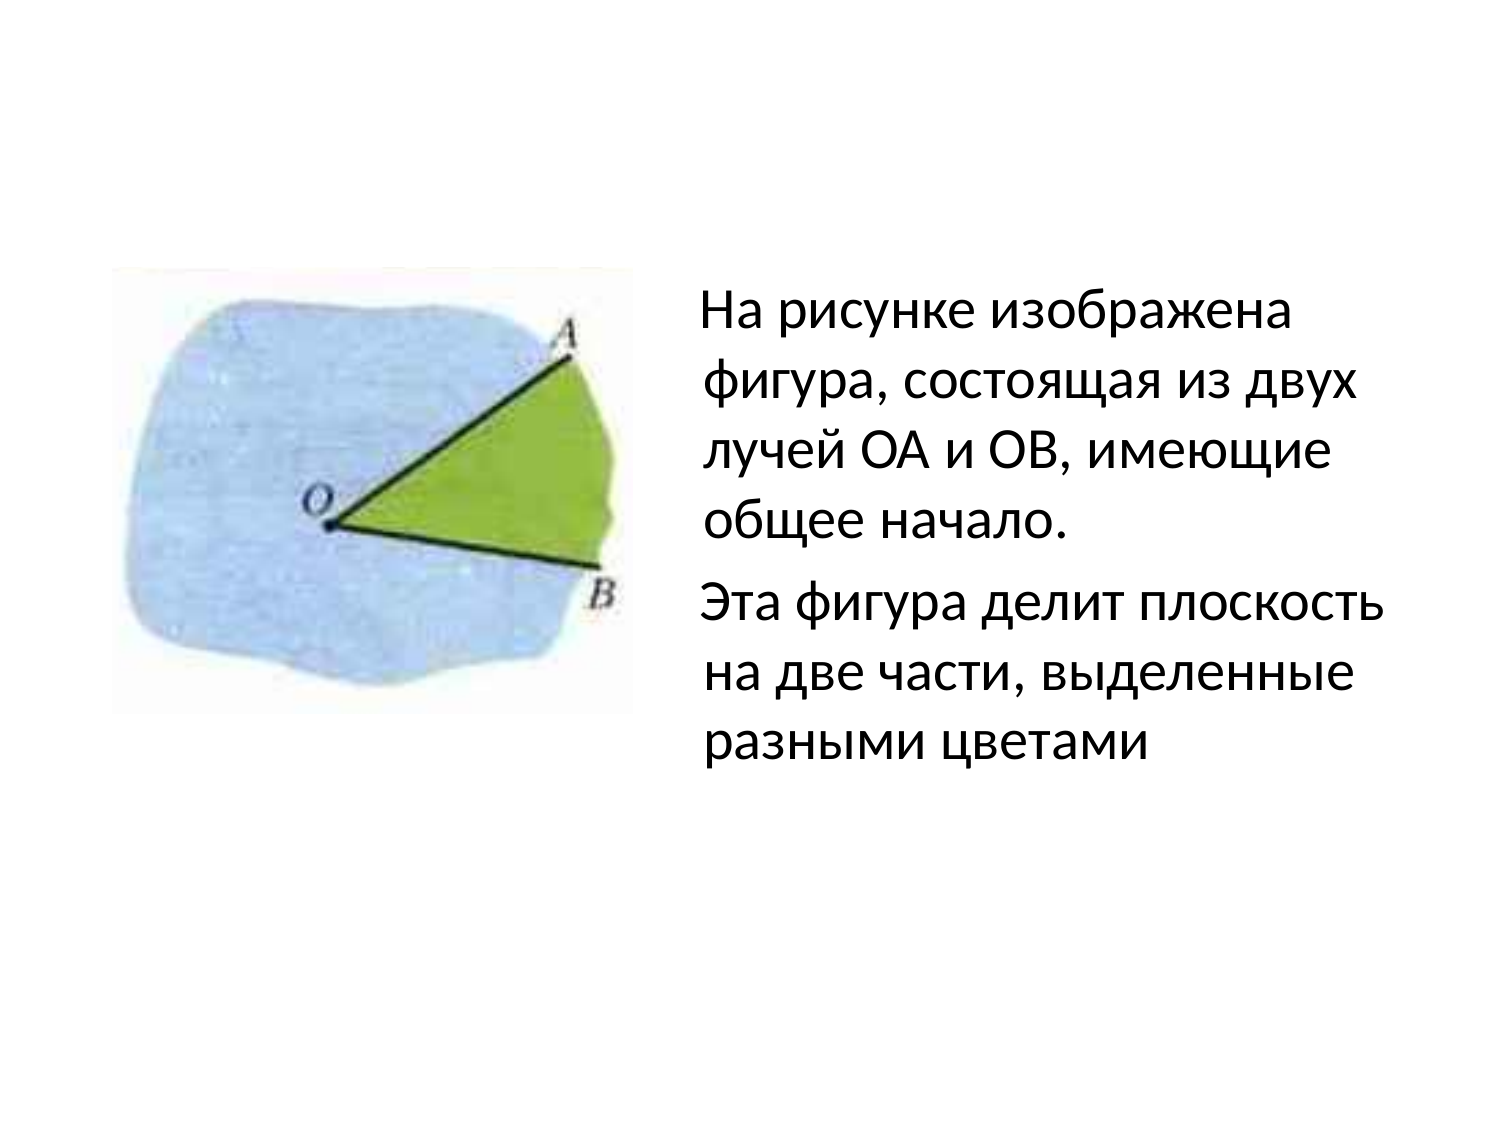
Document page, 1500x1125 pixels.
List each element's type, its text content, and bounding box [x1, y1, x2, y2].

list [111, 266, 633, 715]
list На рисунке изображена фигура, состоящая из двух лучей ОА и ОВ, имеющие общее начало. Эта фигура делит плоскость на две части, выделенные разными цветами [631, 262, 1425, 1005]
